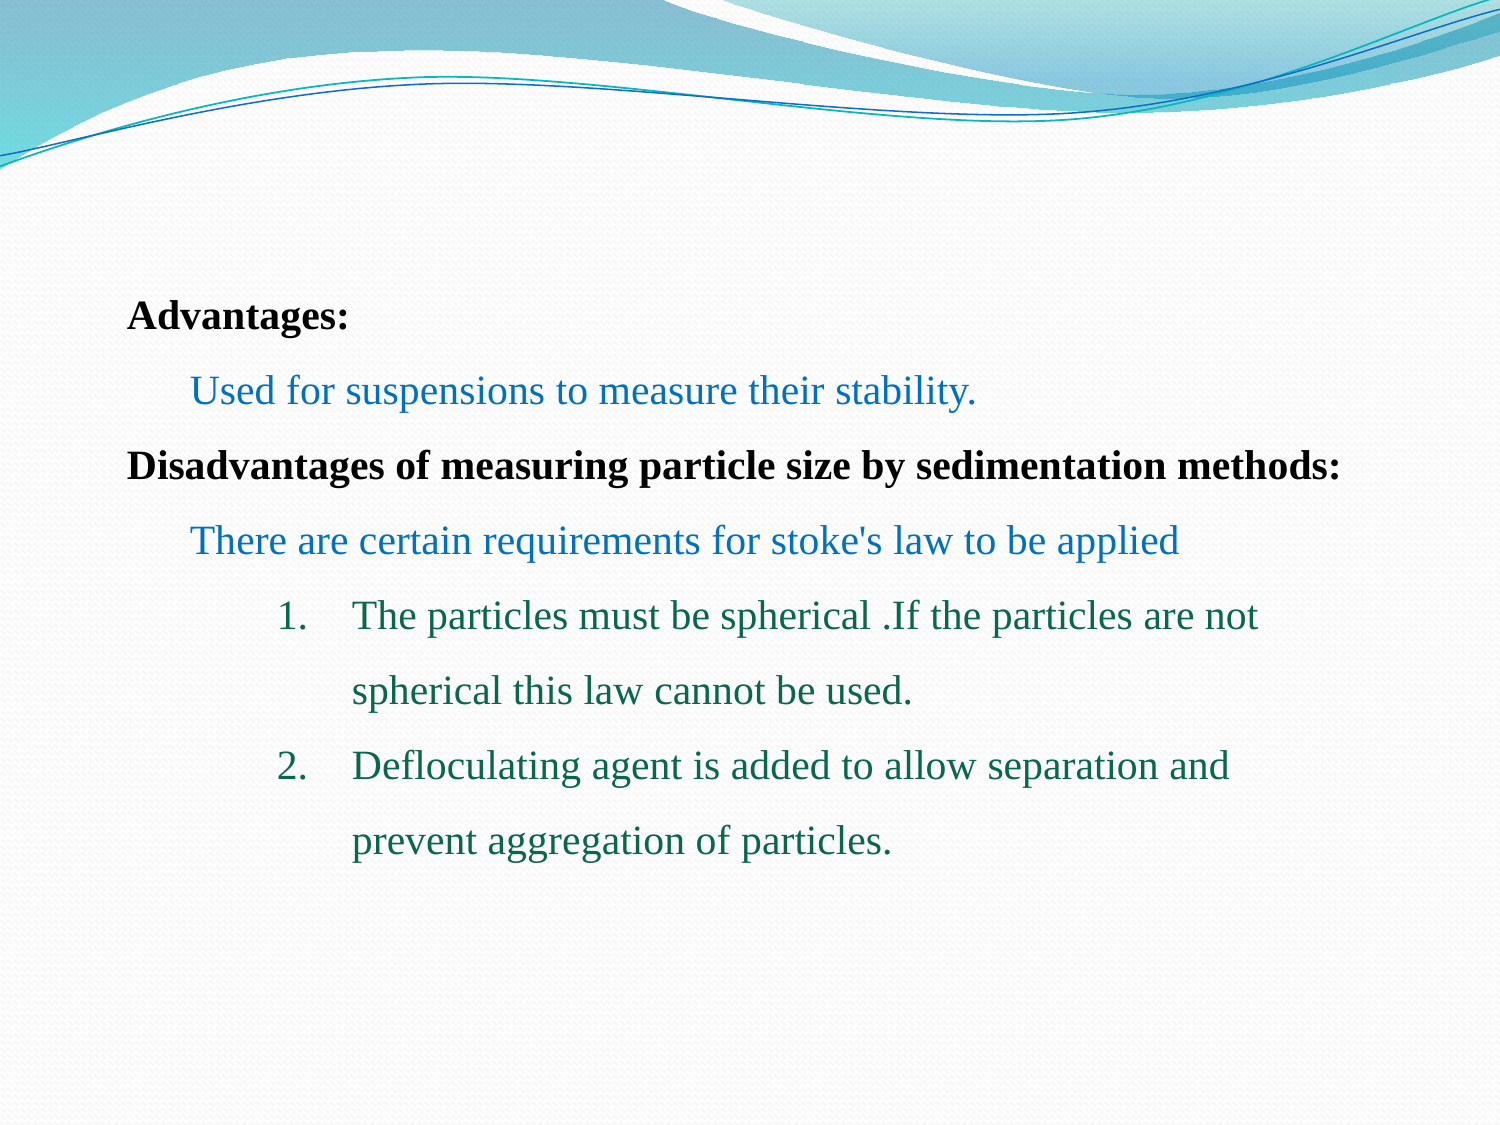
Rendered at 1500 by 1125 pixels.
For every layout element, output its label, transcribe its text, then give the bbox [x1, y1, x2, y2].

text_box Advantages: Used for suspensions to measure their stability. Disadvantages of measuring particle size by sedimentation methods: There are certain requirements for stoke's law to be applied The particles must be spherical .If the particles are not spherical this law cannot be used. Defloculating agent is added to allow separation and prevent aggre­gation of particles. [112, 255, 1365, 946]
